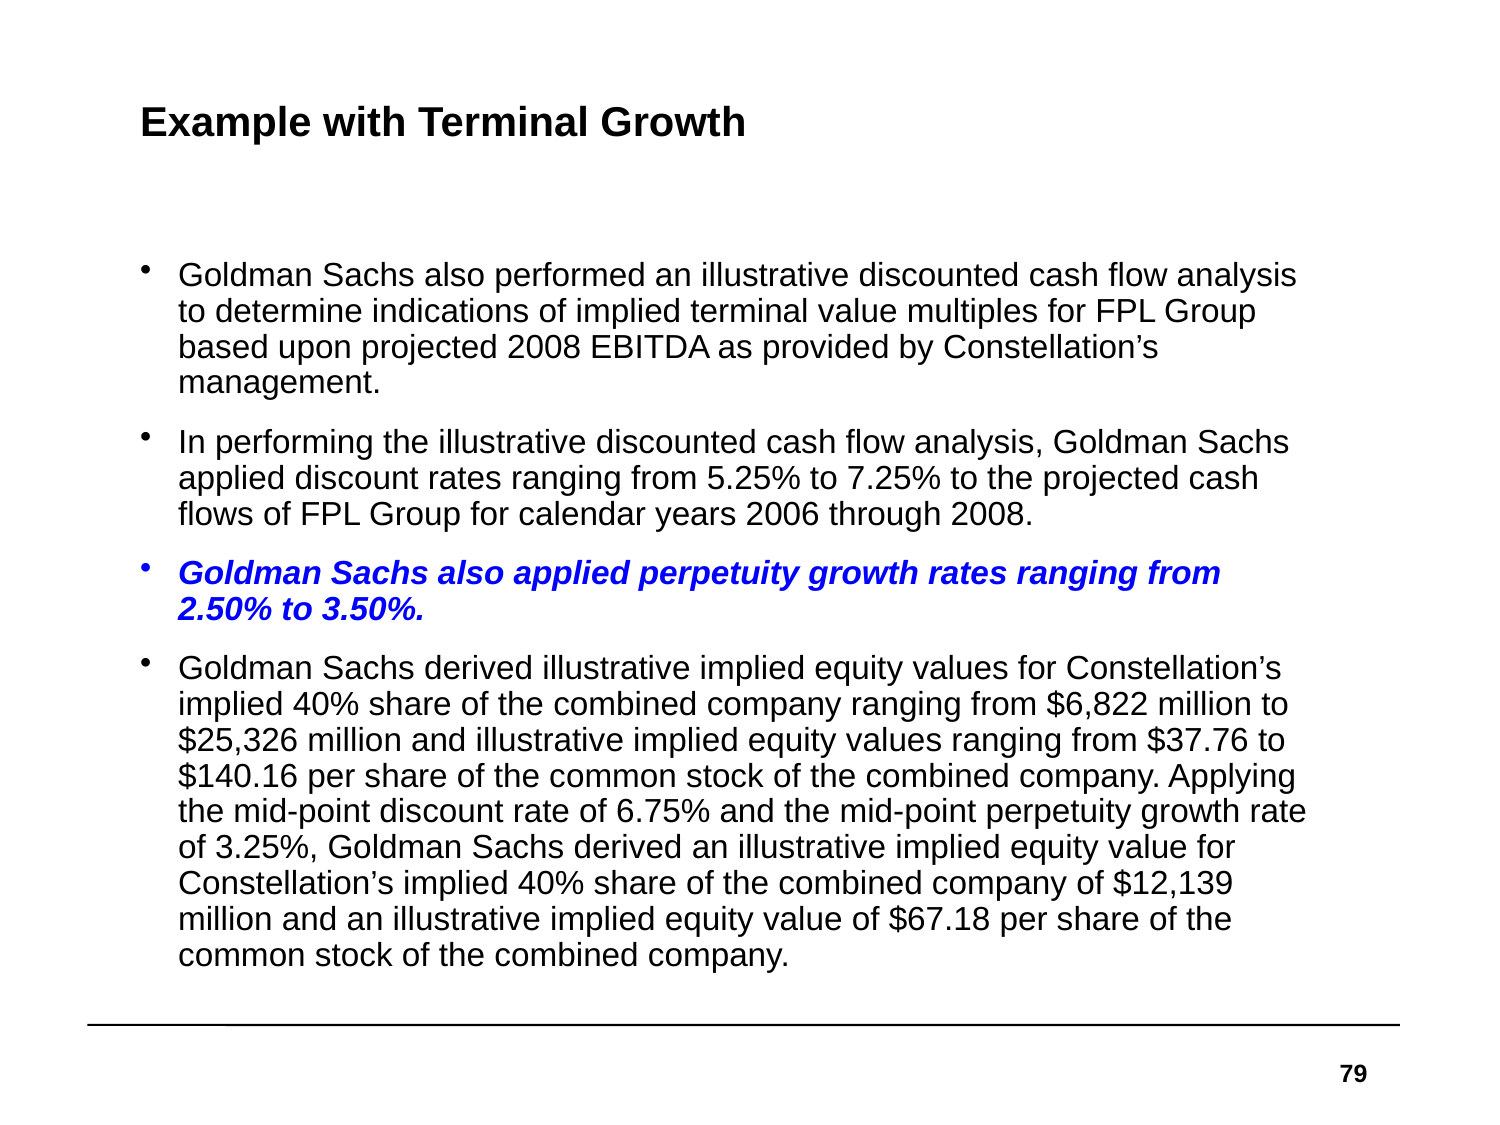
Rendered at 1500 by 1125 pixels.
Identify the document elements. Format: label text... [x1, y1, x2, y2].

title Example with Terminal Growth [125, 87, 1375, 225]
list Goldman Sachs also performed an illustrative discounted cash flow analysis to determine indications of implied terminal value multiples for FPL Group based upon projected 2008 EBITDA as provided by Constellation’s management. In performing the illustrative discounted cash flow analysis, Goldman Sachs applied discount rates ranging from 5.25% to 7.25% to the projected cash flows of FPL Group for calendar years 2006 through 2008. Goldman Sachs also applied perpetuity growth rates ranging from 2.50% to 3.50%. Goldman Sachs derived illustrative implied equity values for Constellation’s implied 40% share of the combined company ranging from $6,822 million to $25,326 million and illustrative implied equity values ranging from $37.76 to $140.16 per share of the common stock of the combined company. Applying the mid-point discount rate of 6.75% and the mid-point perpetuity growth rate of 3.25%, Goldman Sachs derived an illustrative implied equity value for Constellation’s implied 40% share of the combined company of $12,139 million and an illustrative implied equity value of $67.18 per share of the common stock of the combined company. [125, 249, 1338, 1000]
